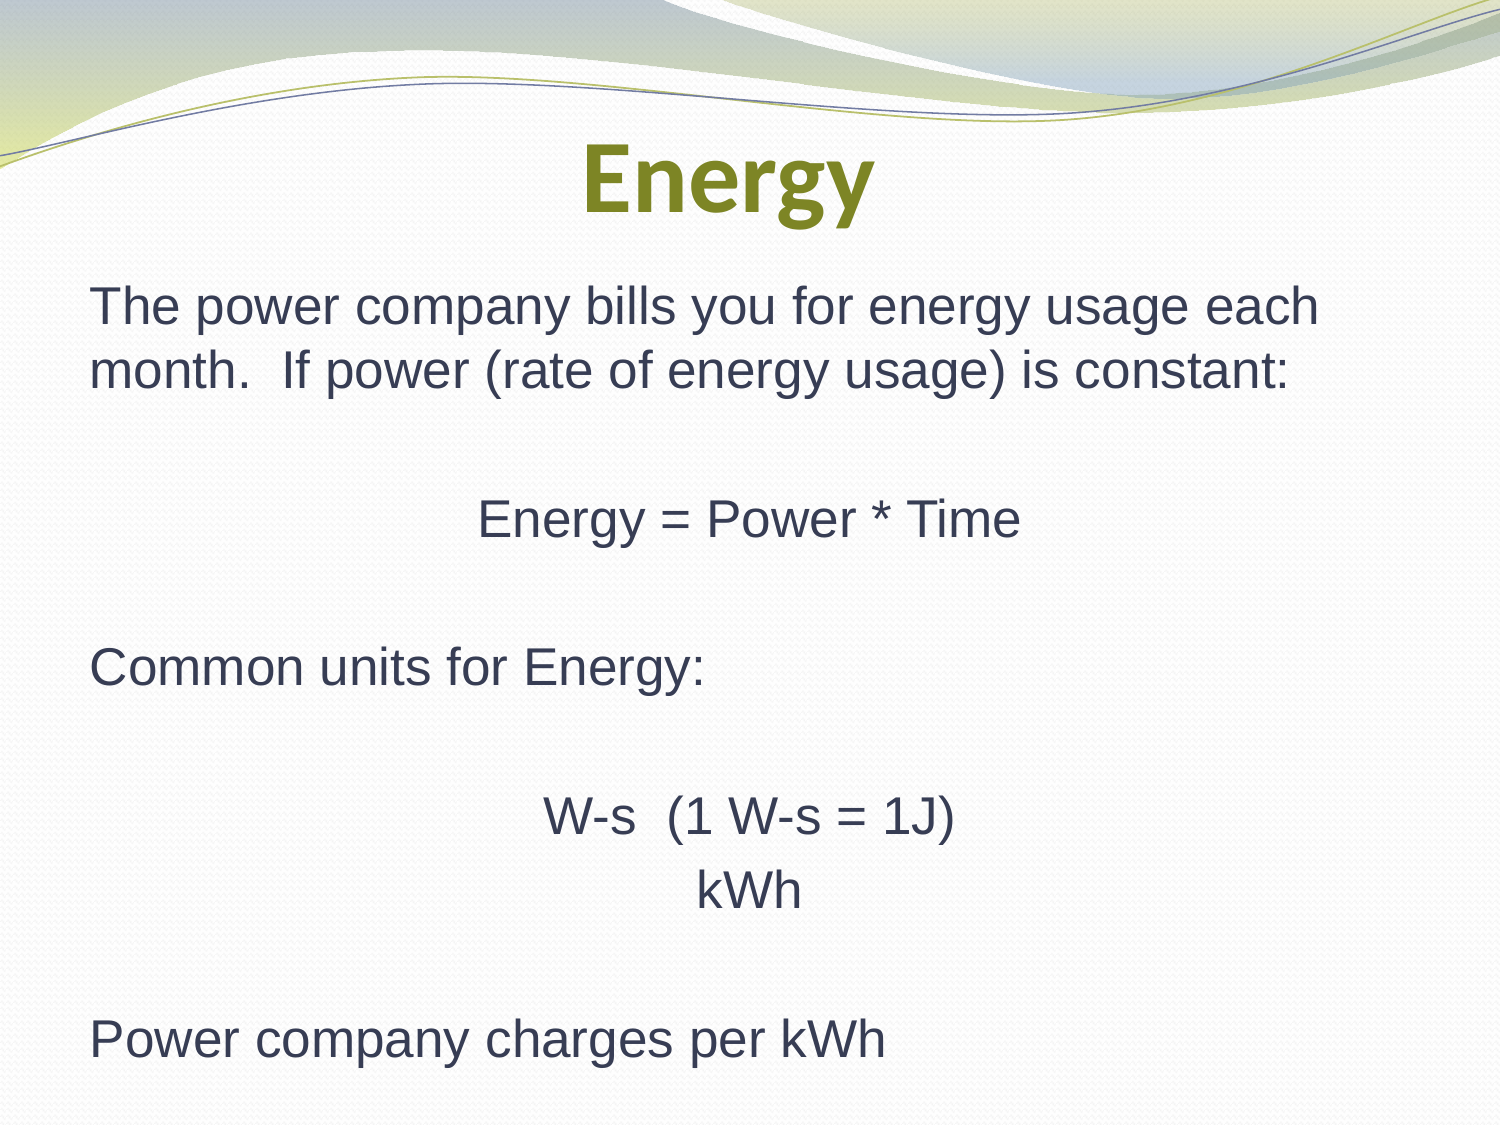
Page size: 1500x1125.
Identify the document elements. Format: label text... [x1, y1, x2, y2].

list The power company bills you for energy usage each month. If power (rate of energy usage) is constant: Energy = Power * Time Common units for Energy: W-s (1 W-s = 1J) kWh Power company charges per kWh [75, 264, 1425, 1082]
title Energy [53, 45, 1404, 234]
